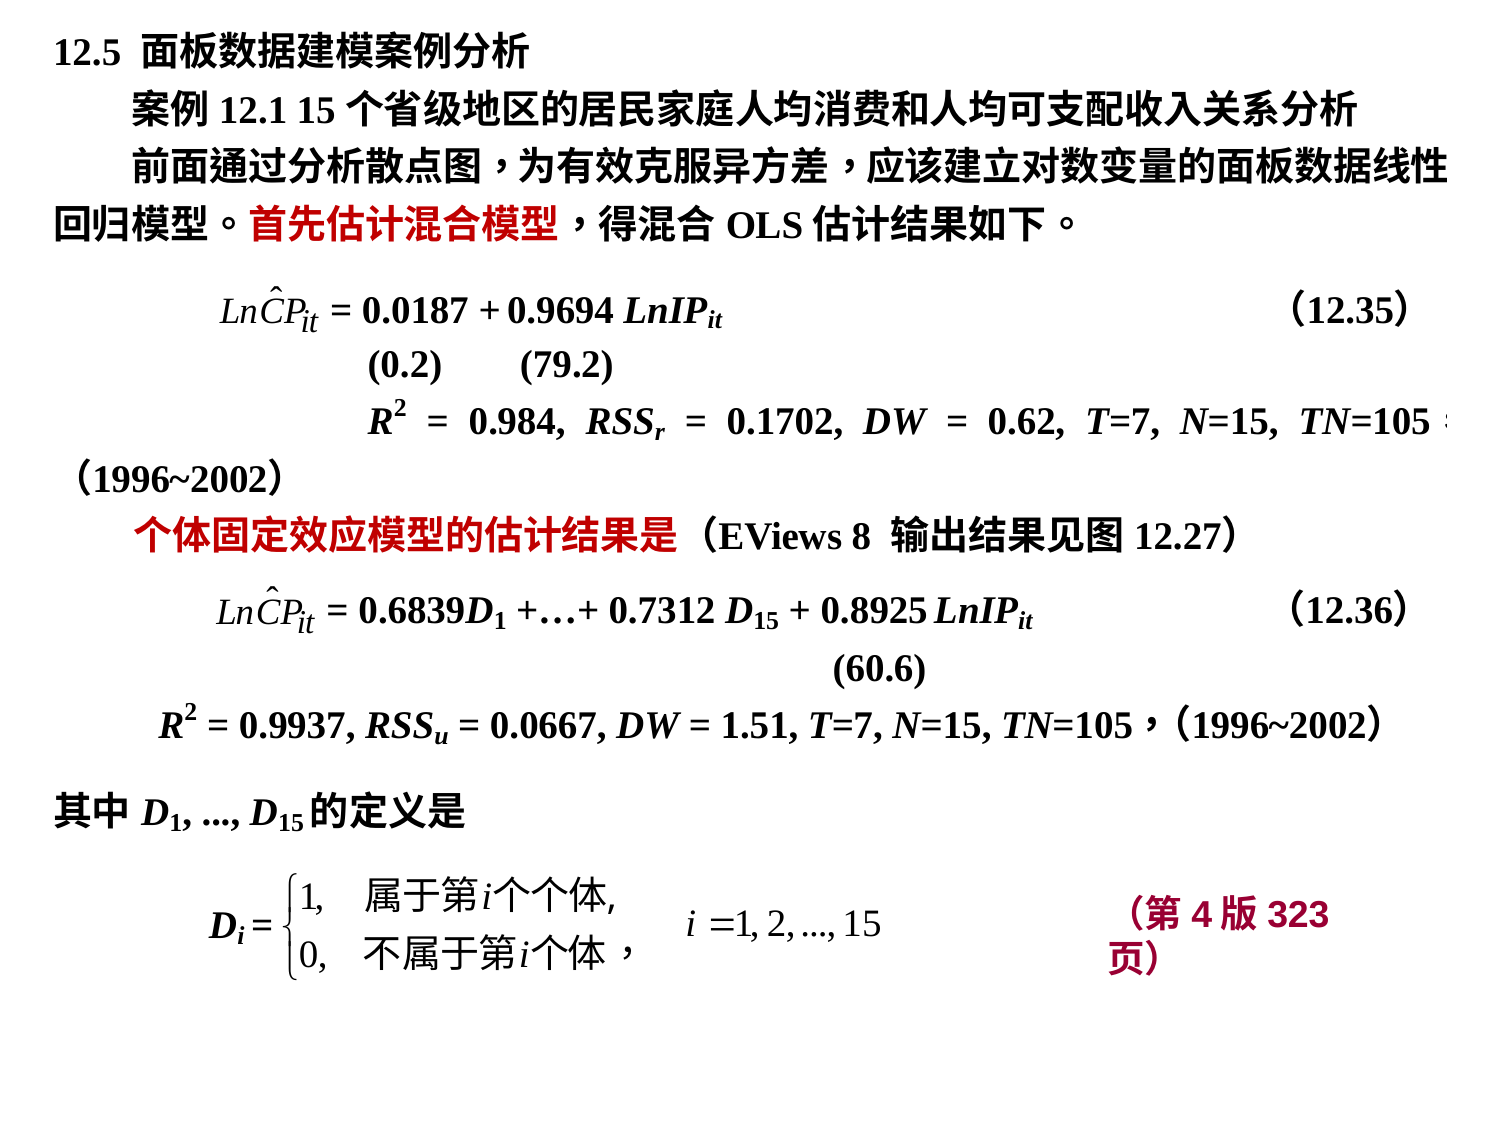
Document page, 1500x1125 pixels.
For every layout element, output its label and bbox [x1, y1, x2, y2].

picture [52, 22, 1448, 1014]
